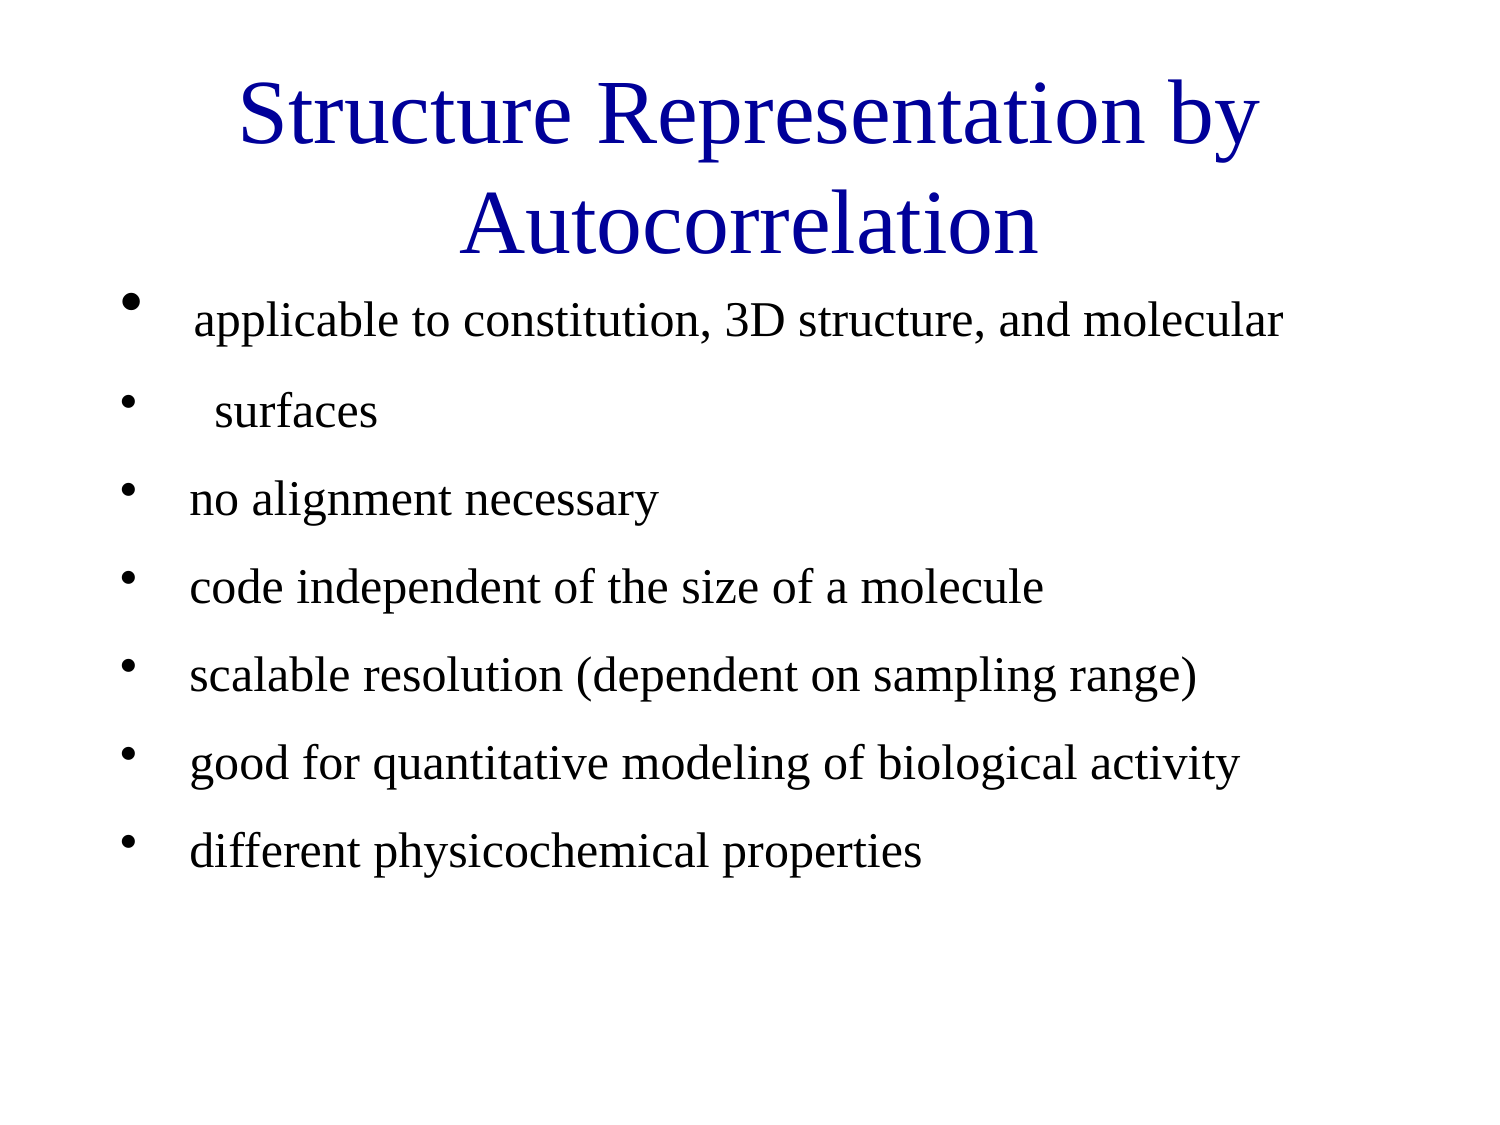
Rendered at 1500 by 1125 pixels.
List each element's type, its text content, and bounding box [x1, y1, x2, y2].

list applicable to constitution, 3D structure, and molecular surfaces no alignment necessary code independent of the size of a molecule scalable resolution (dependent on sampling range) good for quantitative modeling of biological activity different physicochemical properties [105, 262, 1423, 938]
title Structure Representation by Autocorrelation [105, 67, 1395, 256]
